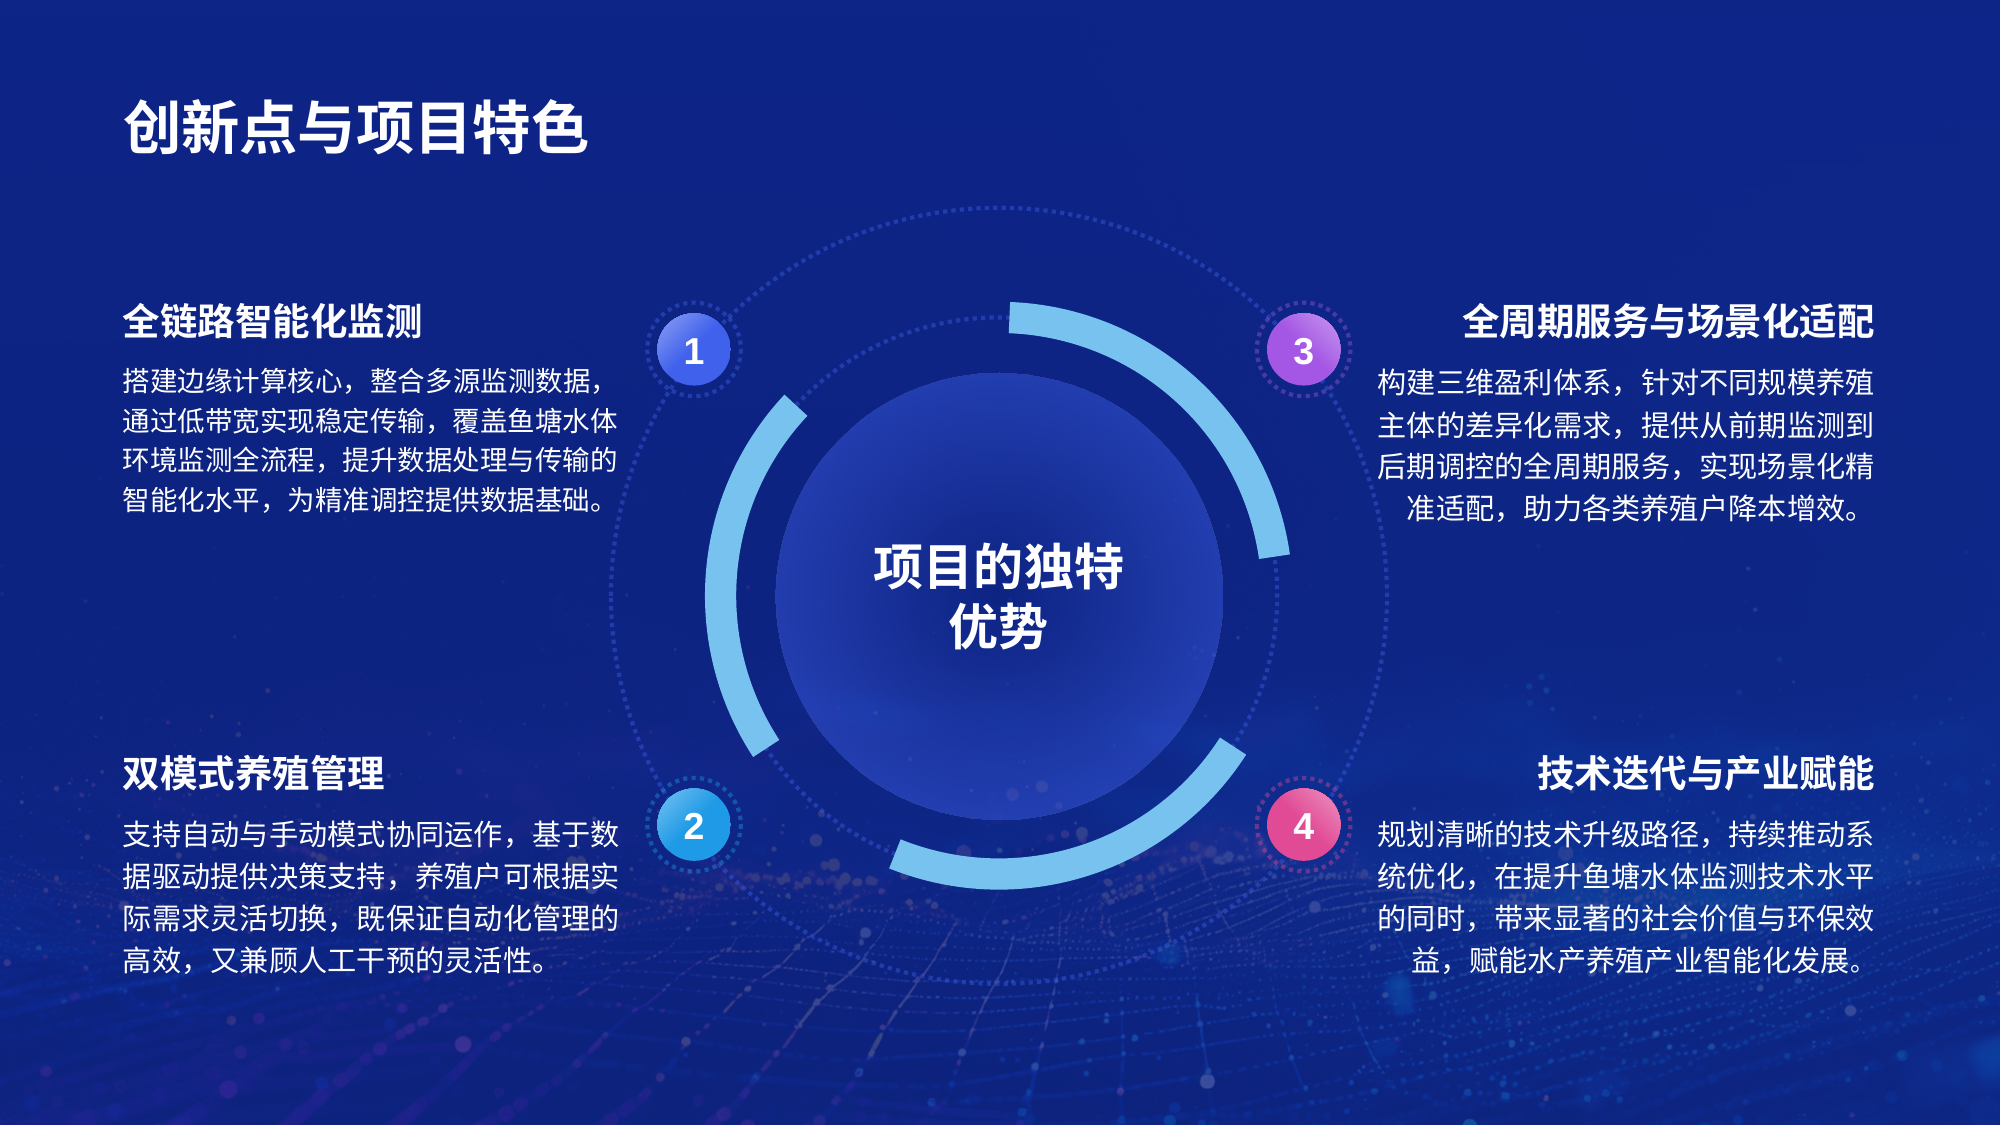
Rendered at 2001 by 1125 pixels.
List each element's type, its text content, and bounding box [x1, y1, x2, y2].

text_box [108, 207, 1890, 1007]
title 创新点与项目特色 [108, 21, 1890, 169]
